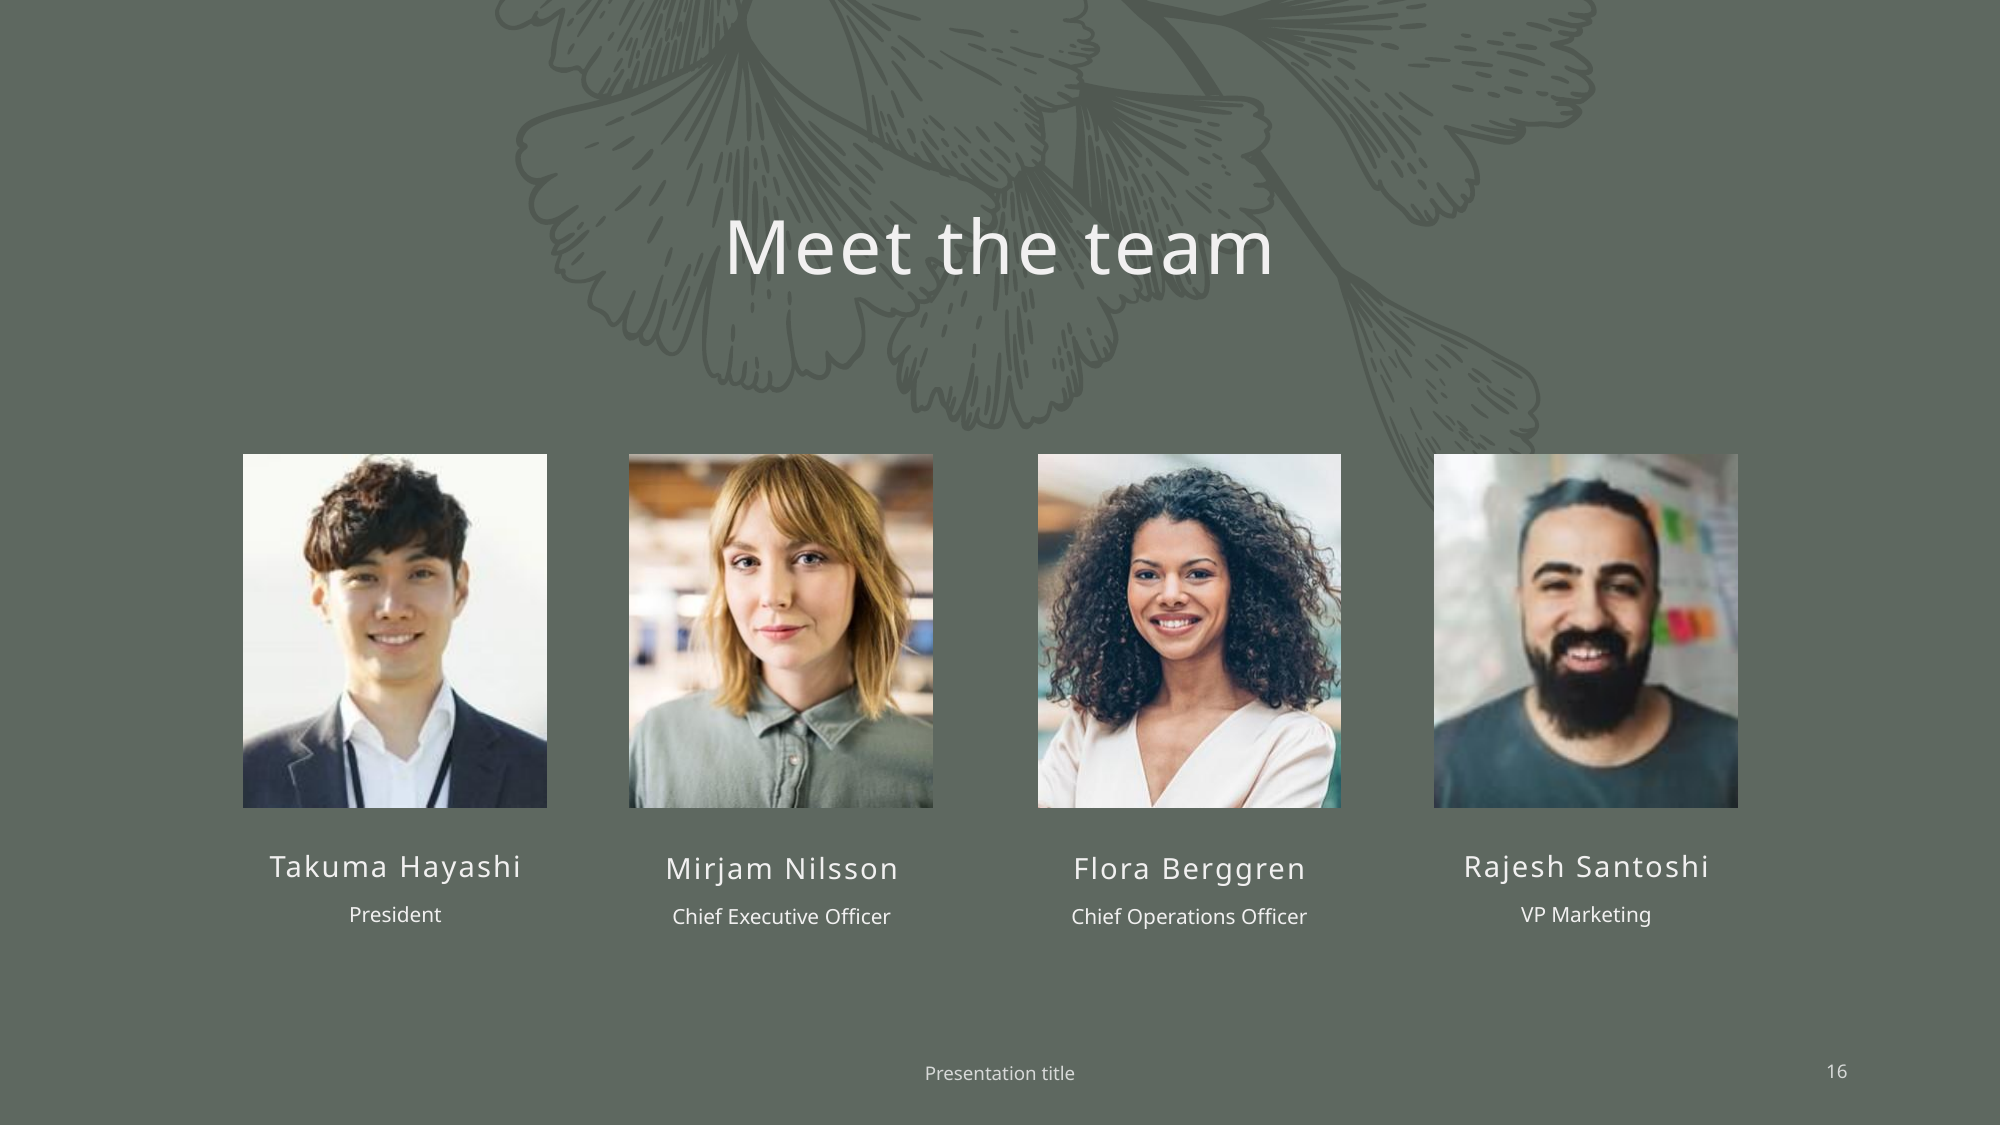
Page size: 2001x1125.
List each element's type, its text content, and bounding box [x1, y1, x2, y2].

list Chief Operations Officer [1038, 889, 1341, 982]
list Takuma Hayashi [243, 840, 547, 887]
list Rajesh Santoshi [1434, 840, 1738, 887]
picture [629, 454, 933, 808]
list President [243, 887, 547, 980]
list Chief Executive Officer [629, 889, 934, 982]
picture [1434, 454, 1738, 808]
list Flora Berggren [1038, 842, 1341, 889]
slide_number 16 [1412, 1042, 1863, 1103]
list Mirjam Nilsson [629, 842, 934, 889]
title Meet the team [137, 182, 1863, 318]
picture [1037, 454, 1341, 808]
list VP Marketing [1434, 887, 1738, 980]
picture [243, 454, 547, 808]
footer Presentation title [662, 1042, 1338, 1103]
